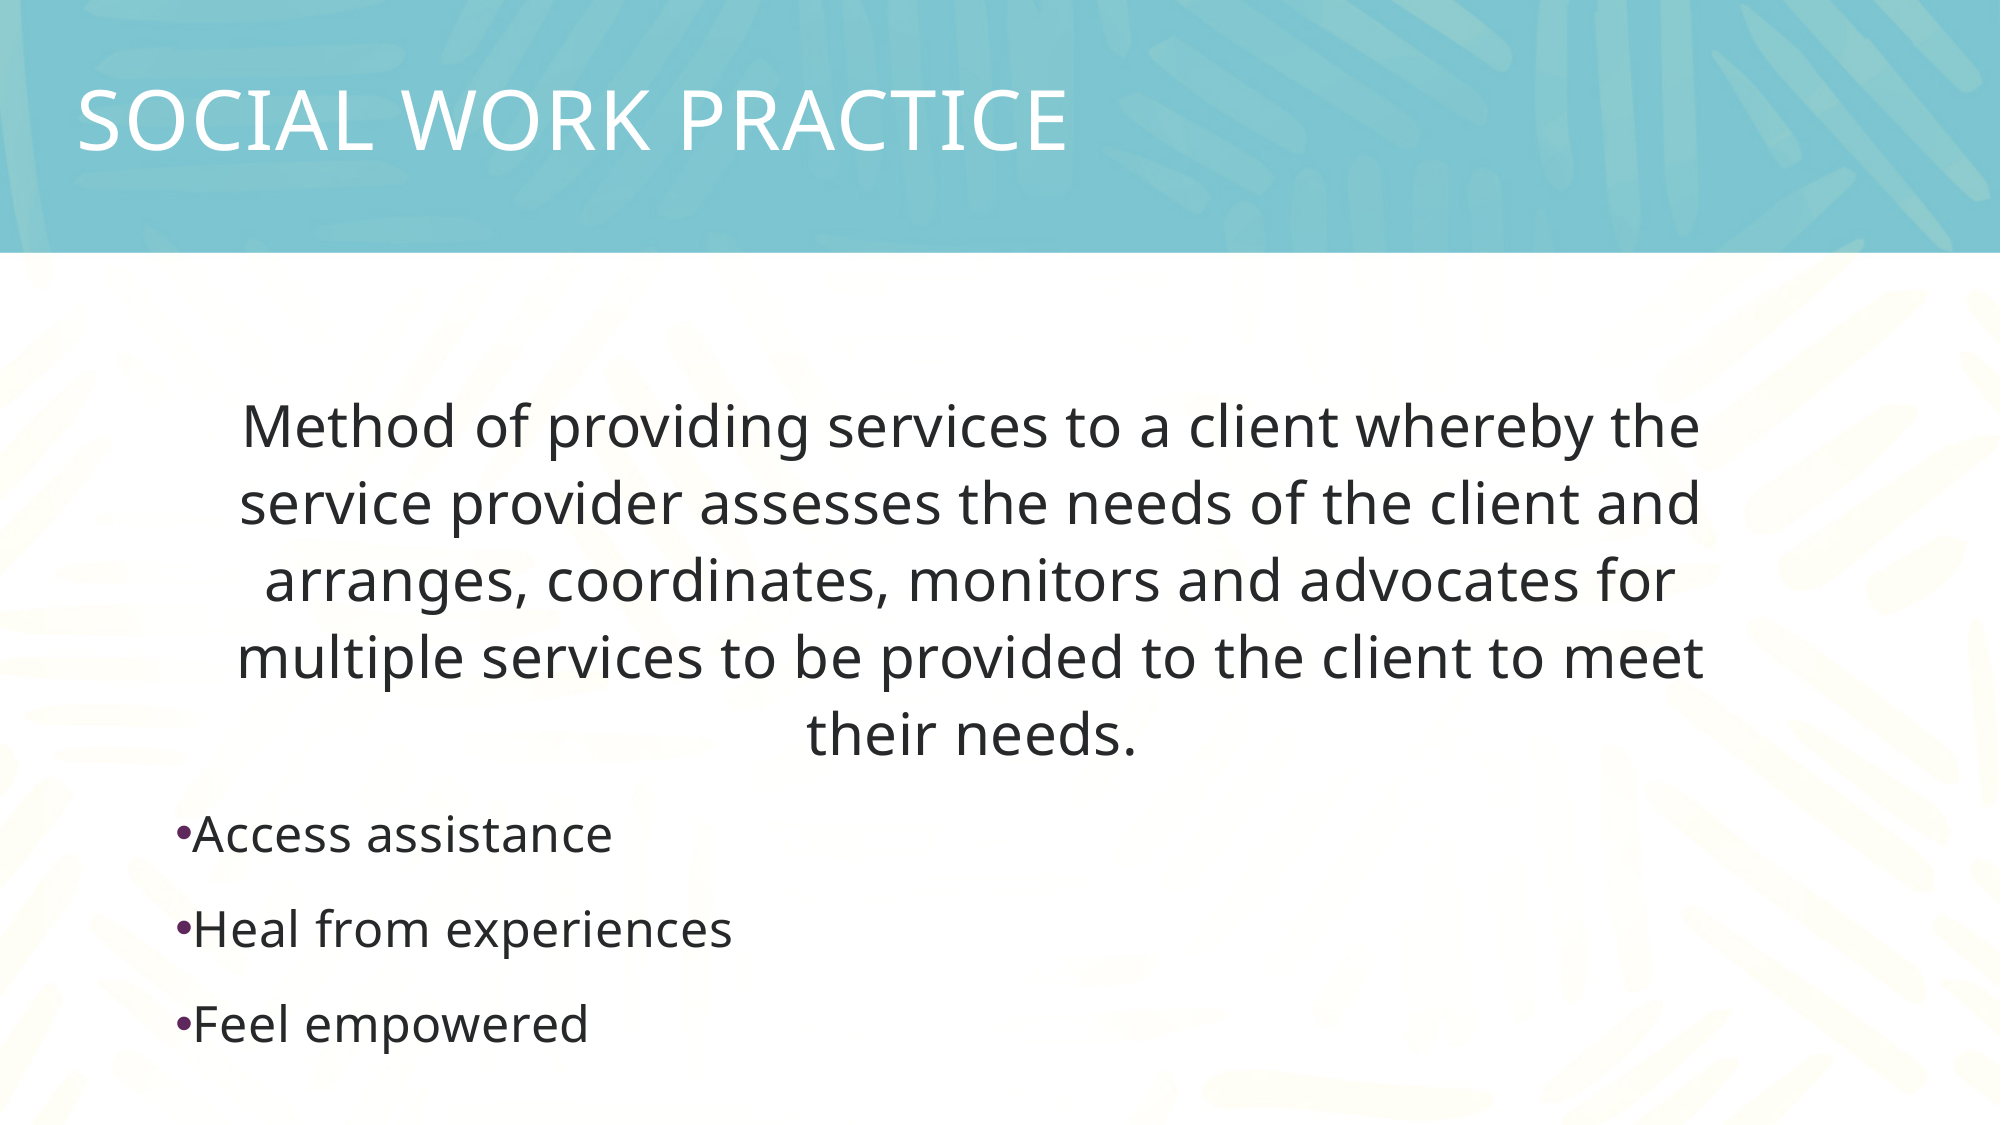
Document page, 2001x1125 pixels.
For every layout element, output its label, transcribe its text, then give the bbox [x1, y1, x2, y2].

title Social work practice [61, 33, 1938, 220]
picture [0, 0, 2000, 1125]
list Method of providing services to a client whereby the service provider assesses the needs of the client and arranges, coordinates, monitors and advocates for multiple services to be provided to the client to meet their needs. Access assistance Heal from experiences Feel empowered [167, 374, 1763, 1036]
